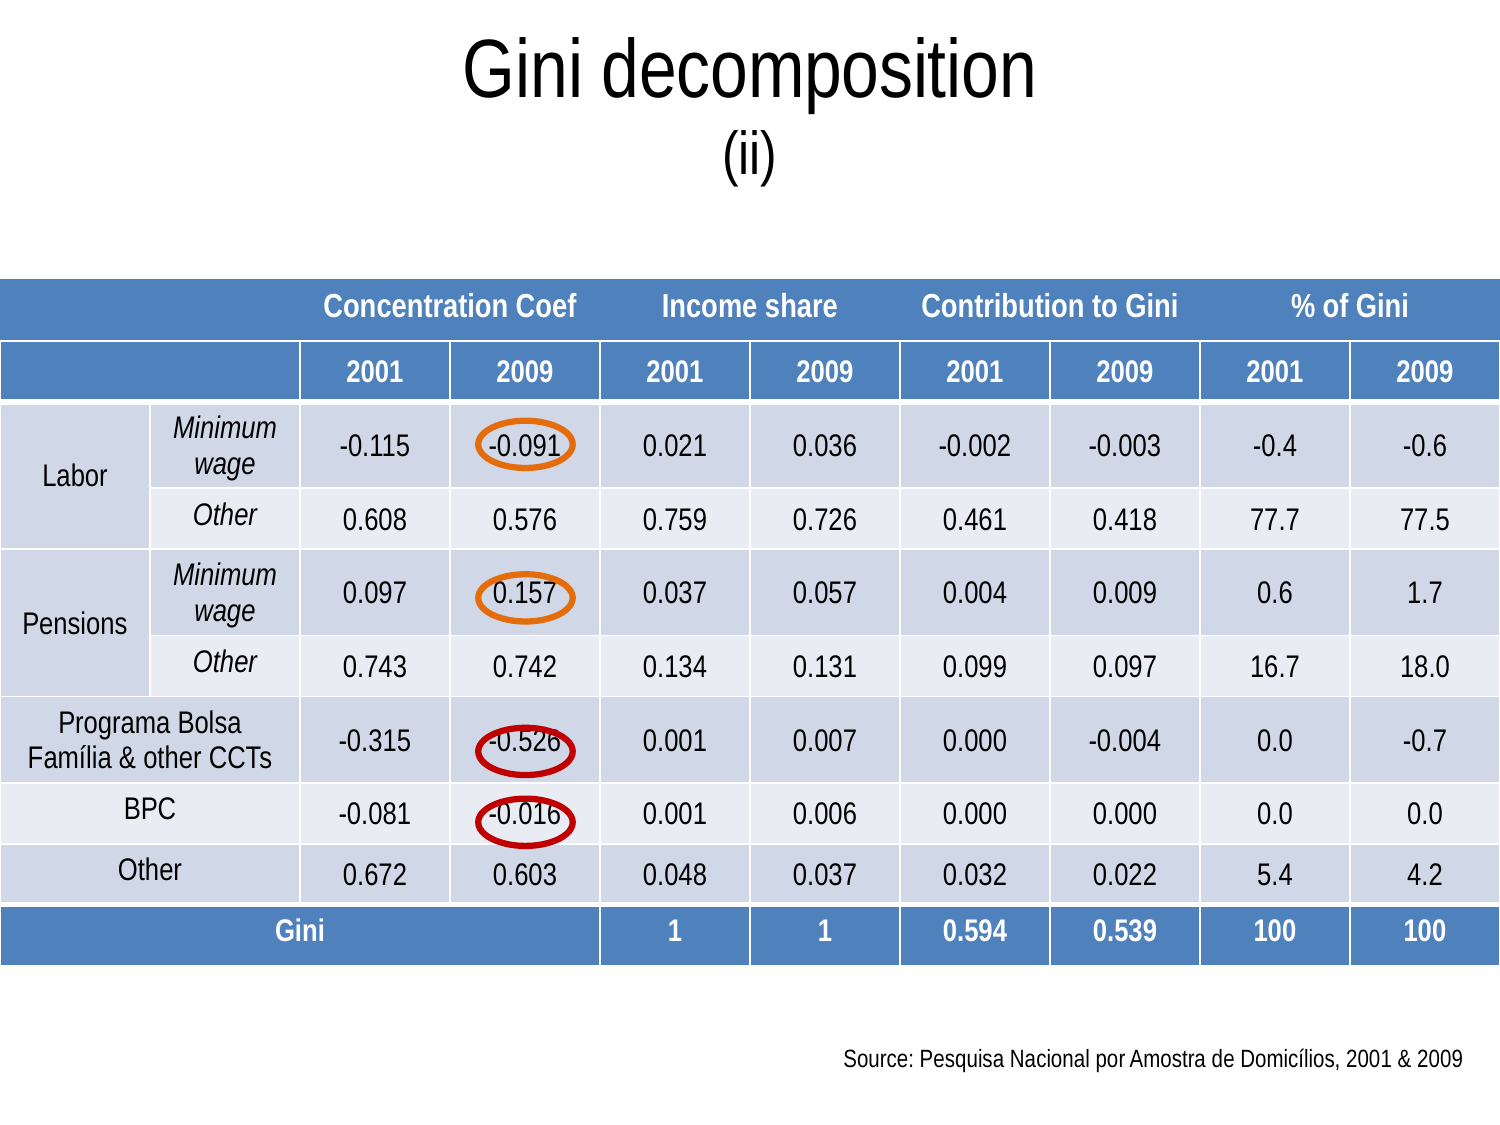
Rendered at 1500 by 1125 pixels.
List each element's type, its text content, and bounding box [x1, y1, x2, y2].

table_cell BPC [1, 784, 299, 843]
table_header 2001 [301, 342, 449, 399]
table_cell 0.594 [901, 907, 1049, 965]
table_cell 100 [1351, 907, 1499, 965]
table_cell Minimum wage [151, 550, 299, 635]
table_cell 0.036 [751, 405, 899, 487]
table_cell Minimum wage [151, 405, 299, 487]
table_header 2009 [1051, 342, 1199, 399]
table_header [0, 279, 300, 340]
table_cell 0.004 [901, 550, 1049, 635]
table_cell 0.743 [301, 636, 449, 696]
table_cell 4.2 [1351, 845, 1499, 902]
text_box [476, 572, 575, 624]
table_header 2001 [601, 342, 749, 399]
text_box Gini decomposition (ii) [74, 7, 1425, 195]
table_cell 0.608 [301, 489, 449, 548]
table_cell -0.091 [451, 405, 599, 487]
table_cell 0.6 [1201, 550, 1349, 635]
table_cell 18.0 [1351, 636, 1499, 696]
table_cell 0.726 [751, 489, 899, 548]
table_cell 0.742 [451, 636, 599, 696]
table_cell -0.526 [451, 697, 599, 782]
table_cell 0.000 [1051, 784, 1199, 843]
table_header 2009 [751, 342, 899, 399]
table_cell 0.097 [1051, 636, 1199, 696]
table_cell 77.5 [1351, 489, 1499, 548]
table_cell 0.418 [1051, 489, 1199, 548]
table_cell 0.048 [601, 845, 749, 902]
table_header [1, 342, 299, 399]
text_box [476, 796, 575, 849]
table_cell 0.001 [601, 784, 749, 843]
text_box [476, 418, 575, 471]
table_cell 0.576 [451, 489, 599, 548]
table_cell Labor [1, 405, 149, 548]
table_cell 100 [1201, 907, 1349, 965]
table_header Contribution to Gini [900, 279, 1200, 340]
table_cell 0.022 [1051, 845, 1199, 902]
table_cell -0.7 [1351, 697, 1499, 782]
table_header 2009 [451, 342, 599, 399]
table_cell 0.009 [1051, 550, 1199, 635]
table_cell 0.539 [1051, 907, 1199, 965]
table_cell 0.461 [901, 489, 1049, 548]
text_box Source: Pesquisa Nacional por Amostra de Domicílios, 2001 & 2009 [828, 1035, 1480, 1080]
table_cell 0.134 [601, 636, 749, 696]
table_cell Other [151, 489, 299, 548]
table_cell -0.315 [301, 697, 449, 782]
table_cell 0.037 [751, 845, 899, 902]
table_cell 77.7 [1201, 489, 1349, 548]
table_cell -0.016 [451, 784, 599, 843]
table_cell 0.037 [601, 550, 749, 635]
table_cell 1 [751, 907, 899, 965]
table_cell 0.0 [1201, 784, 1349, 843]
table_cell -0.6 [1351, 405, 1499, 487]
table_header 2001 [901, 342, 1049, 399]
table_cell Pensions [1, 550, 149, 696]
table_cell -0.002 [901, 405, 1049, 487]
table_cell -0.003 [1051, 405, 1199, 487]
table_header Income share [600, 279, 900, 340]
table_cell 0.0 [1201, 697, 1349, 782]
table_cell -0.4 [1201, 405, 1349, 487]
table_cell 0.021 [601, 405, 749, 487]
table_cell -0.004 [1051, 697, 1199, 782]
table_cell 0.032 [901, 845, 1049, 902]
table_cell Gini [1, 907, 599, 965]
table_cell 0.057 [751, 550, 899, 635]
table_cell 0.131 [751, 636, 899, 696]
table_cell 0.097 [301, 550, 449, 635]
table_cell 5.4 [1201, 845, 1349, 902]
table_cell Other [1, 845, 299, 902]
table_cell 0.759 [601, 489, 749, 548]
table_cell -0.081 [301, 784, 449, 843]
table_cell 0.603 [451, 845, 599, 902]
table_cell 0.672 [301, 845, 449, 902]
table_cell 16.7 [1201, 636, 1349, 696]
table_cell Other [151, 636, 299, 696]
table_cell 1 [601, 907, 749, 965]
table_cell 0.000 [901, 784, 1049, 843]
table_cell 0.157 [451, 550, 599, 635]
table_header 2009 [1351, 342, 1499, 399]
table_cell Programa Bolsa Família & other CCTs [1, 697, 299, 782]
table_cell -0.115 [301, 405, 449, 487]
table_cell 0.007 [751, 697, 899, 782]
text_box [476, 725, 575, 778]
table_cell 0.001 [601, 697, 749, 782]
table_header 2001 [1201, 342, 1349, 399]
table_cell 0.099 [901, 636, 1049, 696]
table_cell 0.000 [901, 697, 1049, 782]
table_header Concentration Coef [300, 279, 600, 340]
table_header % of Gini [1200, 279, 1500, 340]
table_cell 0.0 [1351, 784, 1499, 843]
table_cell 1.7 [1351, 550, 1499, 635]
table_cell 0.006 [751, 784, 899, 843]
